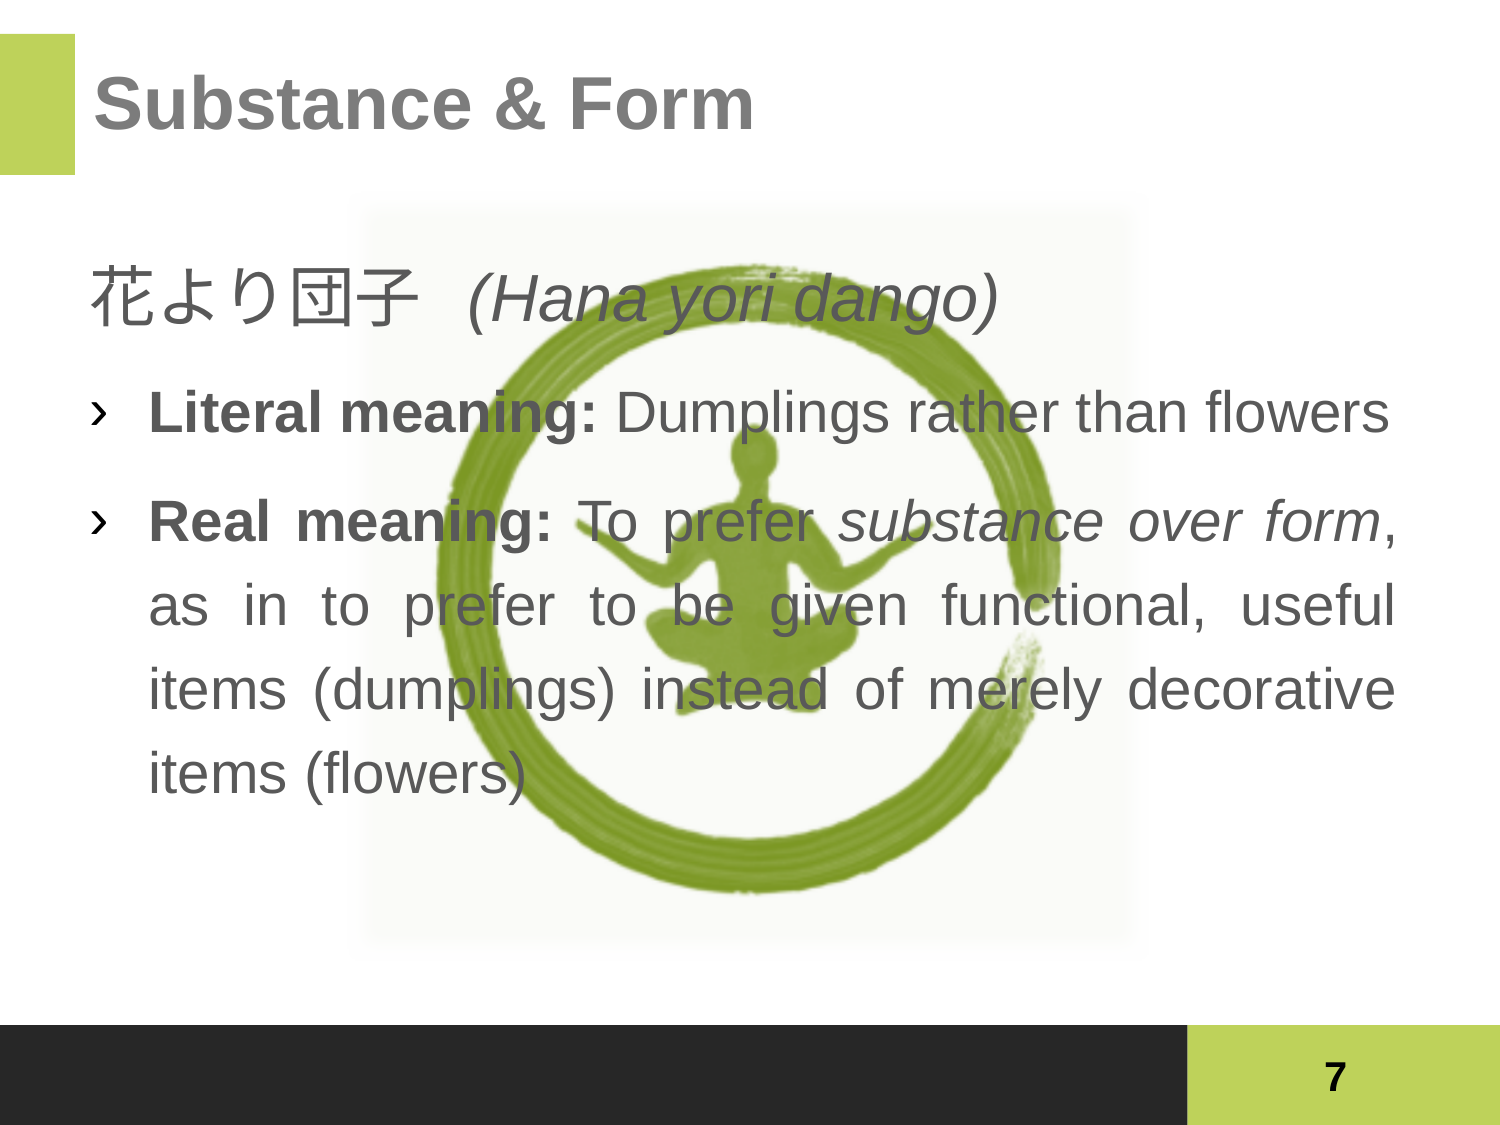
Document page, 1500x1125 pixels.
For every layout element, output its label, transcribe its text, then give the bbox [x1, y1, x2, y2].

text_box 花より団子 (Hana yori dango) Literal meaning: Dumplings rather than flowers Real meaning: To prefer substance over form, as in to prefer to be given functional, useful items (dumplings) instead of merely decorative items (flowers) [74, 231, 1414, 1025]
title Substance & Form [0, 33, 1500, 175]
picture [347, 191, 1149, 962]
